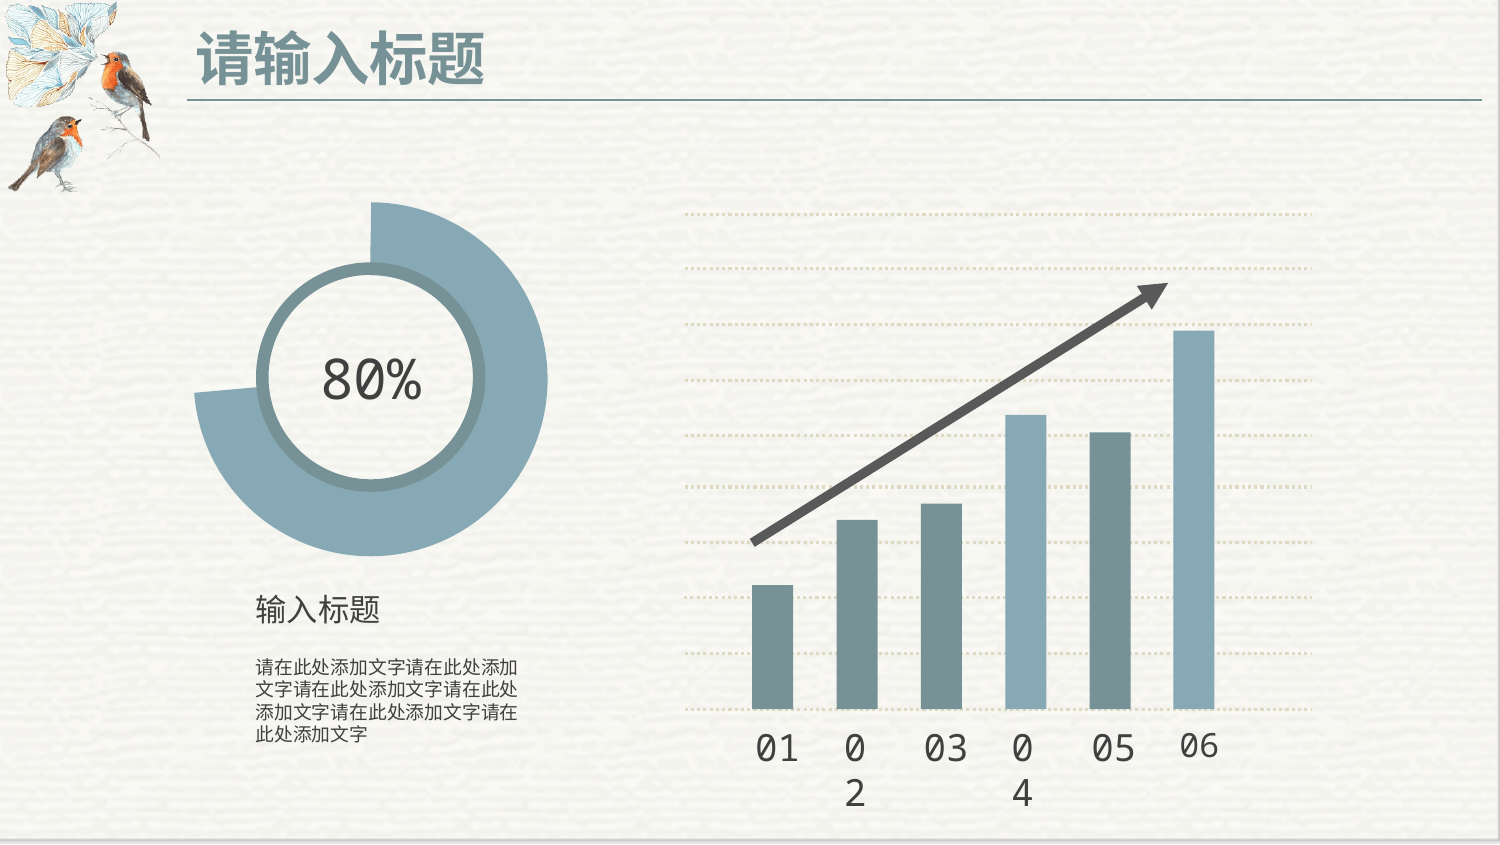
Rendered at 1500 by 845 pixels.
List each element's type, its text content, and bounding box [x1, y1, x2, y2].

text_box [229, 237, 512, 521]
text_box [260, 266, 482, 488]
text_box 输入标题 请在此处添加文字请在此处添加文字请在此处添加文字请在此处添加文字请在此处添加文字请在此处添加文字 [244, 585, 535, 774]
text_box 02 [832, 718, 898, 820]
text_box 05 [1080, 718, 1148, 775]
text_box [0, 0, 1483, 201]
text_box 80% [283, 337, 458, 416]
text_box 03 [912, 718, 980, 775]
text_box 04 [1000, 718, 1066, 820]
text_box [683, 213, 1313, 710]
picture [0, 0, 1500, 844]
text_box 06 [1168, 718, 1234, 770]
text_box 01 [743, 718, 812, 775]
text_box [751, 282, 1169, 544]
